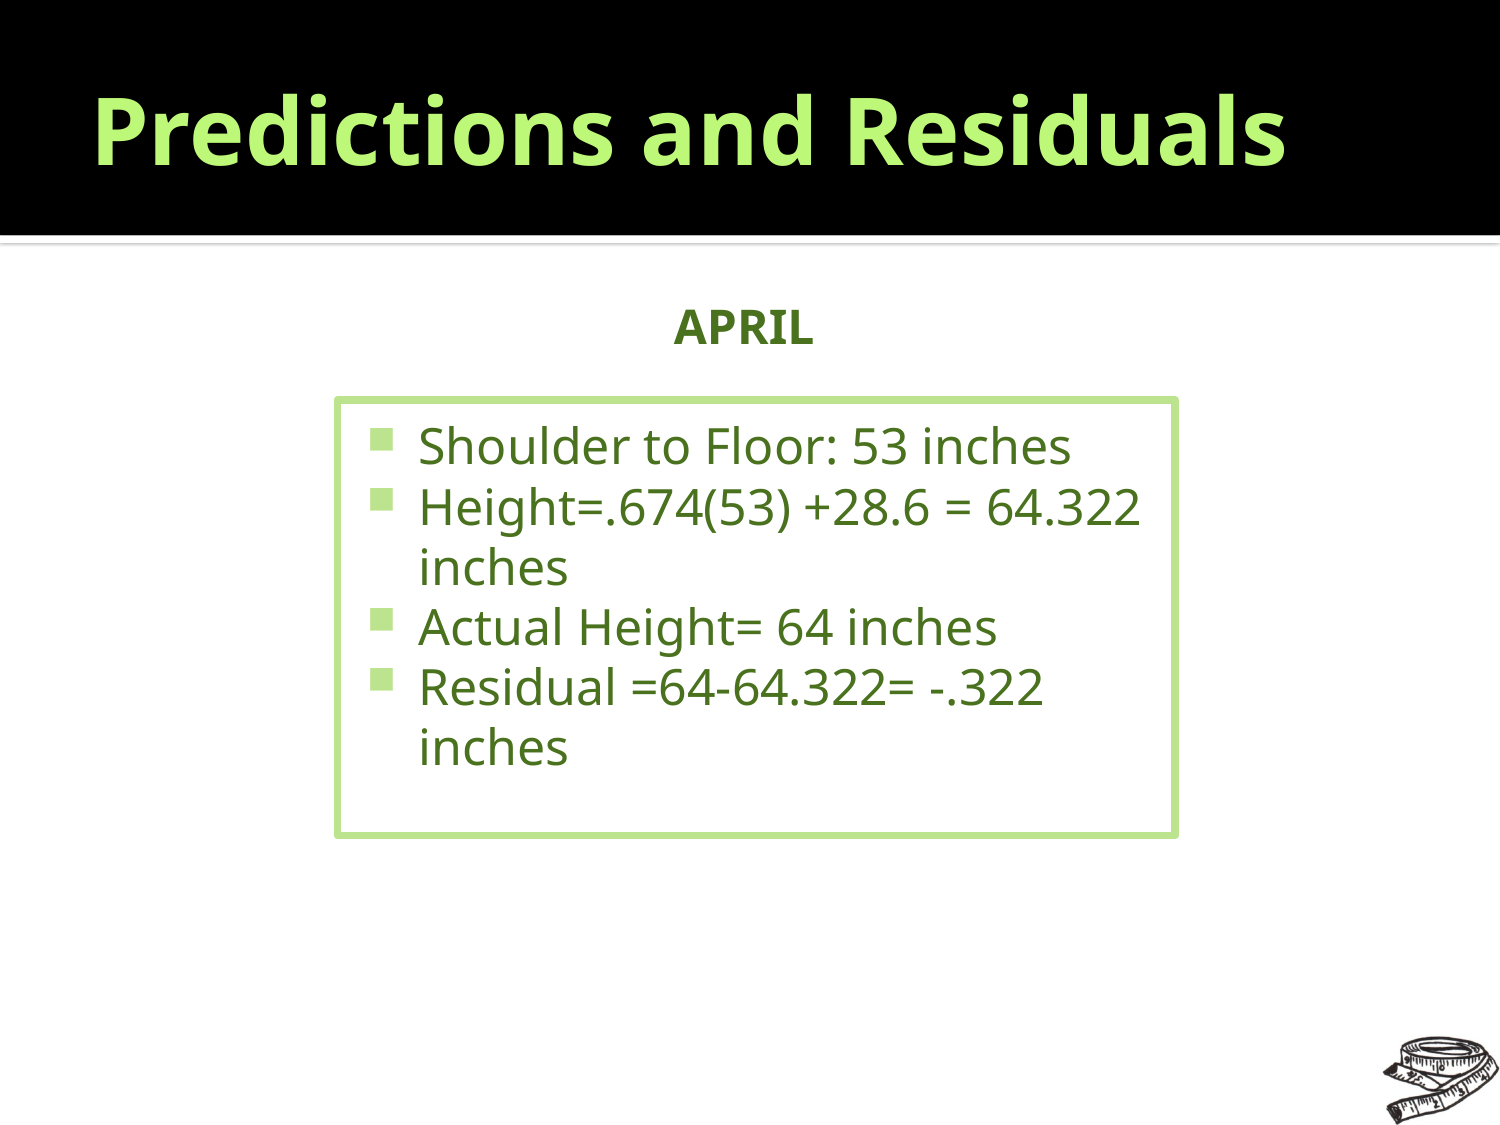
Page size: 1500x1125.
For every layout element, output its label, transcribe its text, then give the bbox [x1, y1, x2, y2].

list April [650, 262, 1313, 380]
list Shoulder to Floor: 53 inches Height=.674(53) +28.6 = 64.322 inches Actual Height= 64 inches Residual =64-64.322= -.322 inches [334, 396, 1179, 839]
title Predictions and Residuals [75, 24, 1425, 231]
picture [1380, 1034, 1500, 1125]
